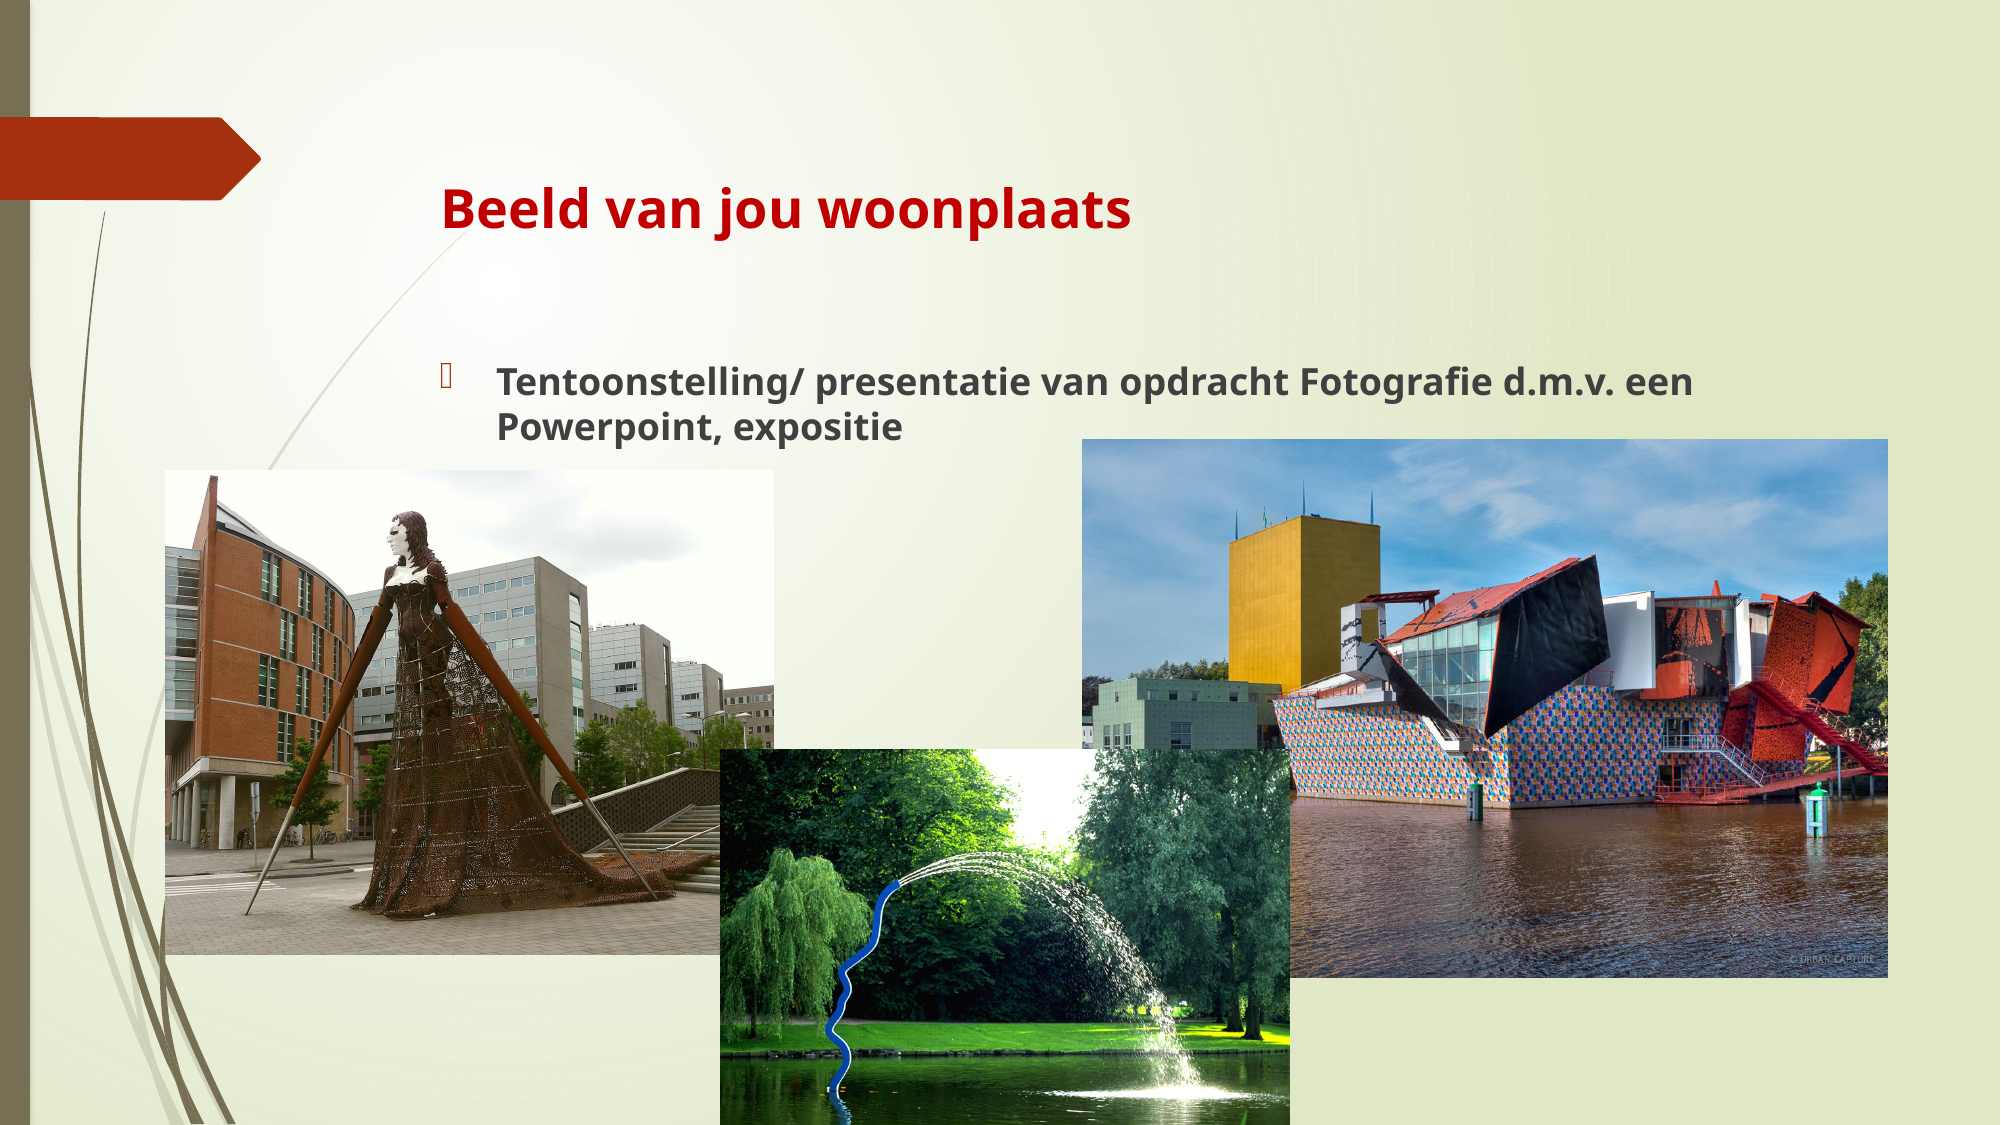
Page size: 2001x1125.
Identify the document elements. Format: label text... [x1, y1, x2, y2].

list Tentoonstelling/ presentatie van opdracht Fotografie d.m.v. een Powerpoint, expositie [424, 350, 1888, 749]
list Tentoonstelling/ presentatie van opdracht Fotografie d.m.v. een Powerpoint, expositie [424, 964, 715, 970]
picture [165, 439, 1888, 1125]
title Beeld van jou woonplaats [425, 102, 1888, 313]
